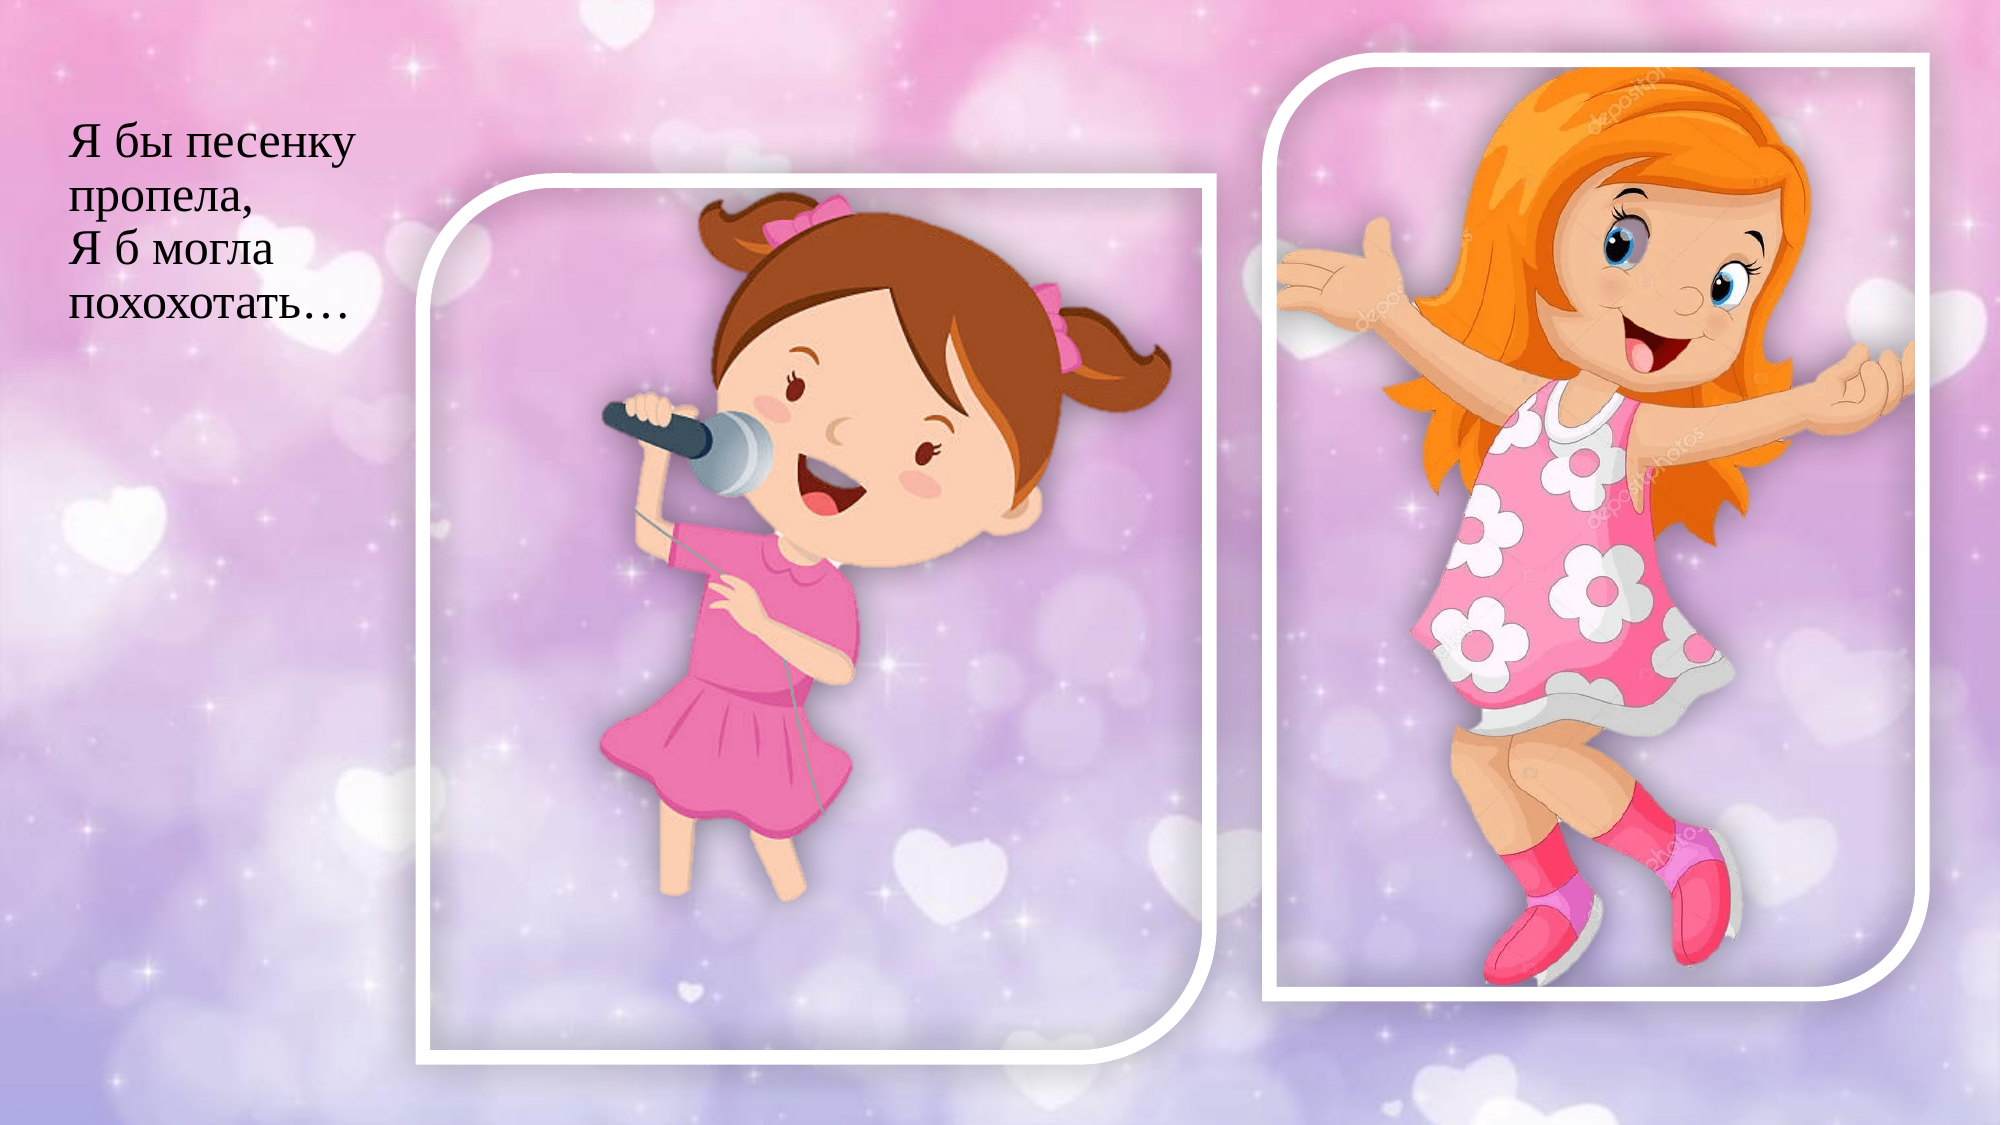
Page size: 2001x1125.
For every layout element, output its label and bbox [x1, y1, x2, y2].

picture [0, 0, 2000, 1125]
list [1269, 59, 1923, 995]
